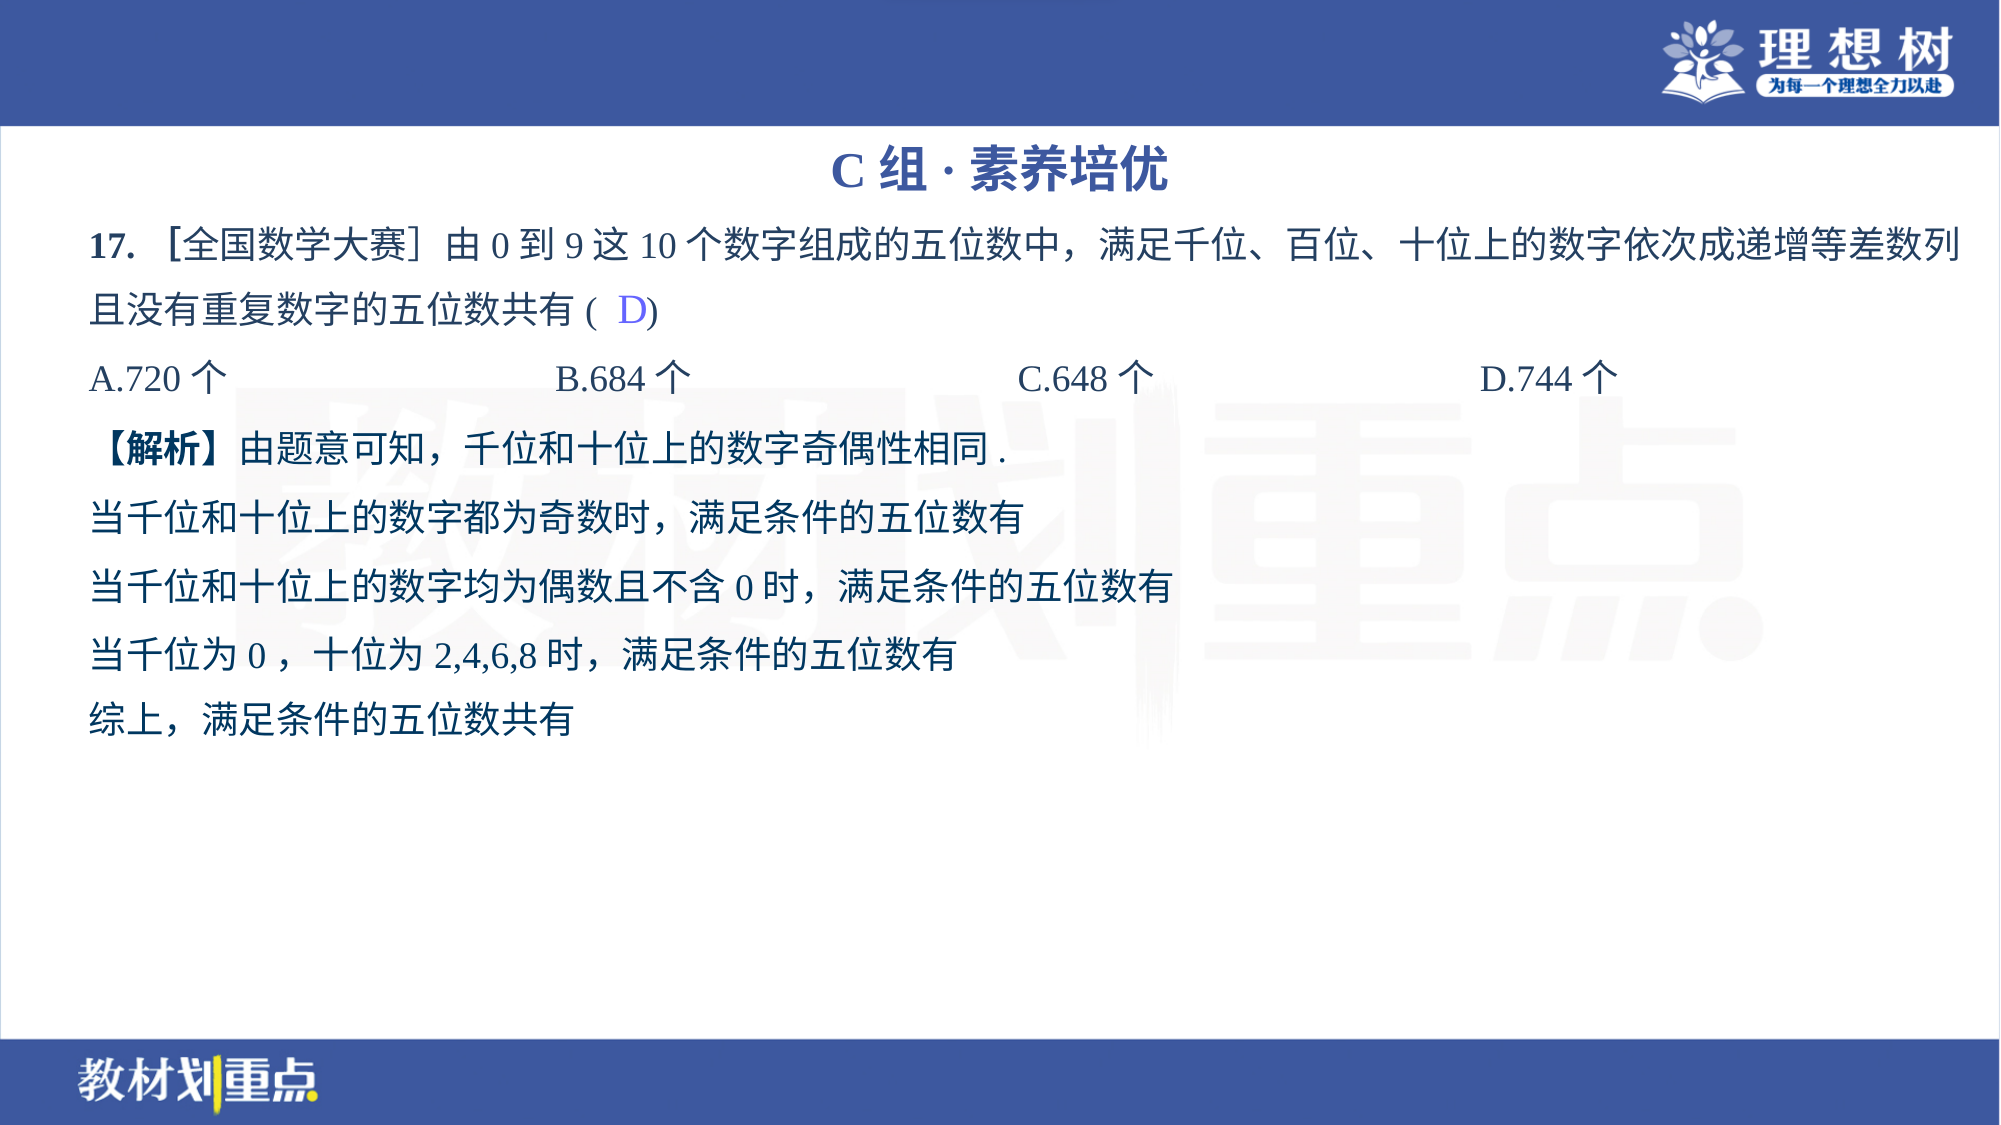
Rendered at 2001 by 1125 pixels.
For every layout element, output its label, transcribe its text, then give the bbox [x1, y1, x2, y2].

picture [0, 0, 2000, 1125]
text_box A.720个 B.684个 C.648个 D.744个 [88, 332, 1911, 392]
text_box D [602, 279, 663, 330]
text_box C组·素养培优 [88, 135, 1911, 196]
text_box 17.［全国数学大赛］由0到9这10个数字组成的五位数中，满足千位、百位、十位上的数字依次成递增等差数列 且没有重复数字的五位数共有( ) [88, 197, 1911, 324]
